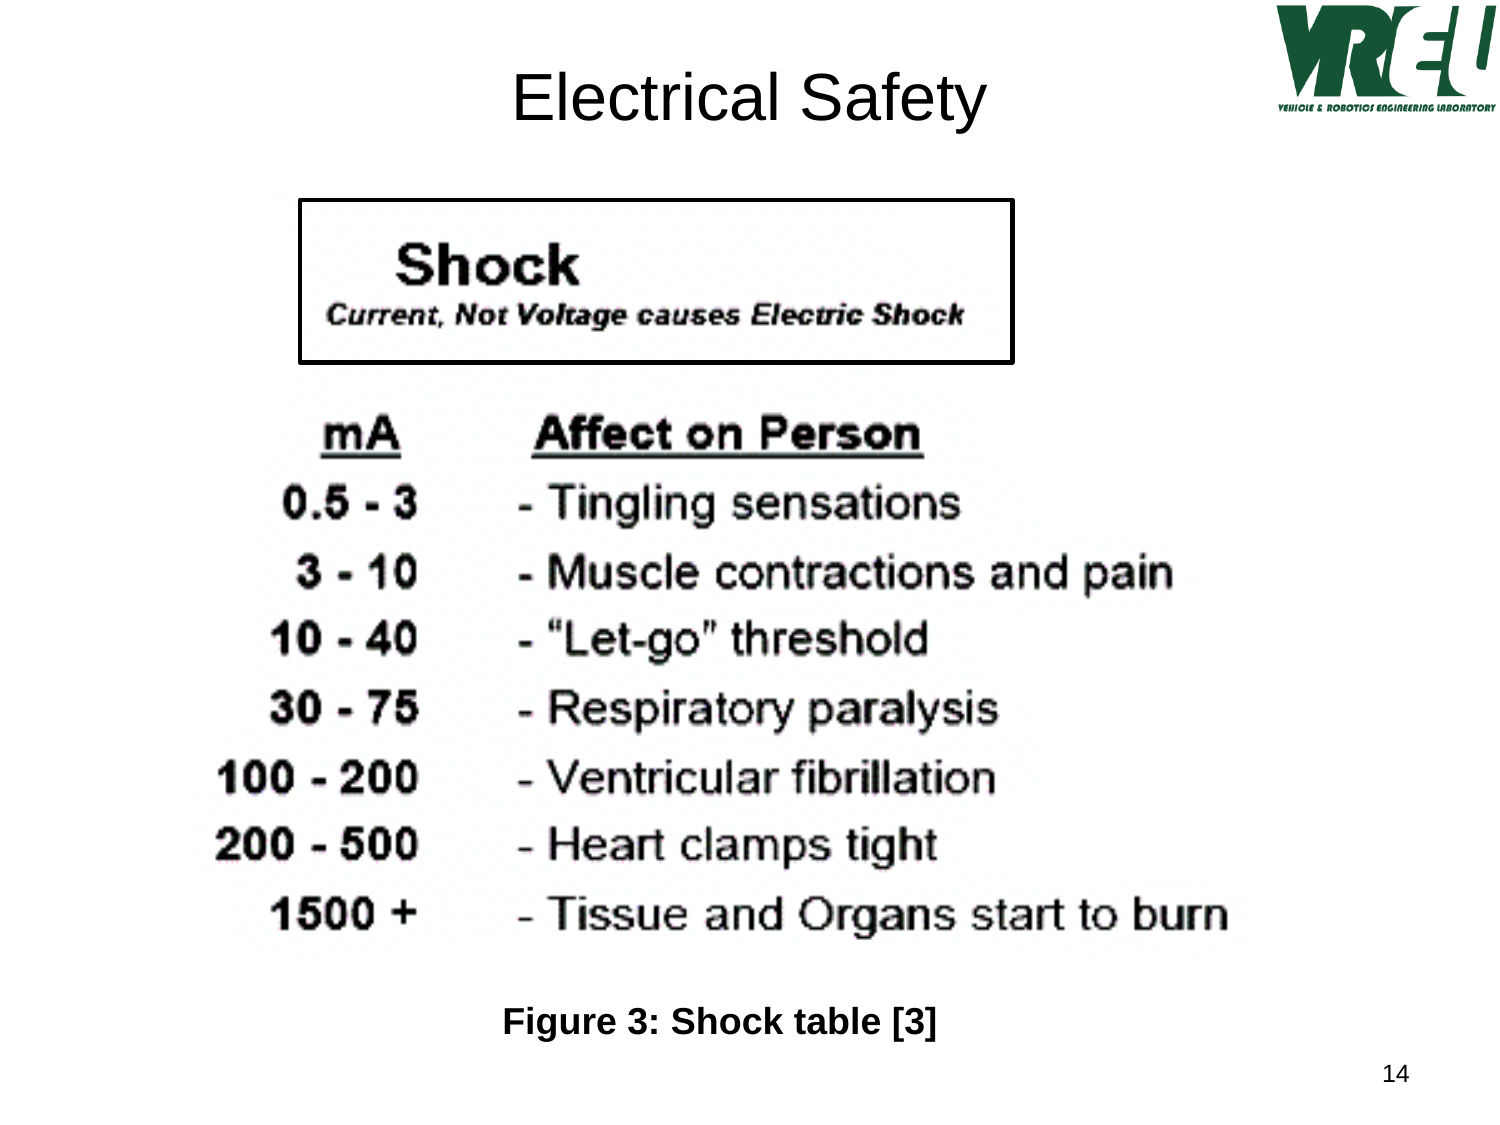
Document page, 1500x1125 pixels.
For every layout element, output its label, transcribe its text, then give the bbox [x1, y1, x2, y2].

slide_number 14 [1074, 1042, 1425, 1103]
text_box Figure 3: Shock table [3] [487, 1021, 1063, 1050]
picture [1271, 0, 1500, 45]
text_box Electrical Safety [0, 45, 1500, 171]
picture [99, 189, 1338, 1013]
